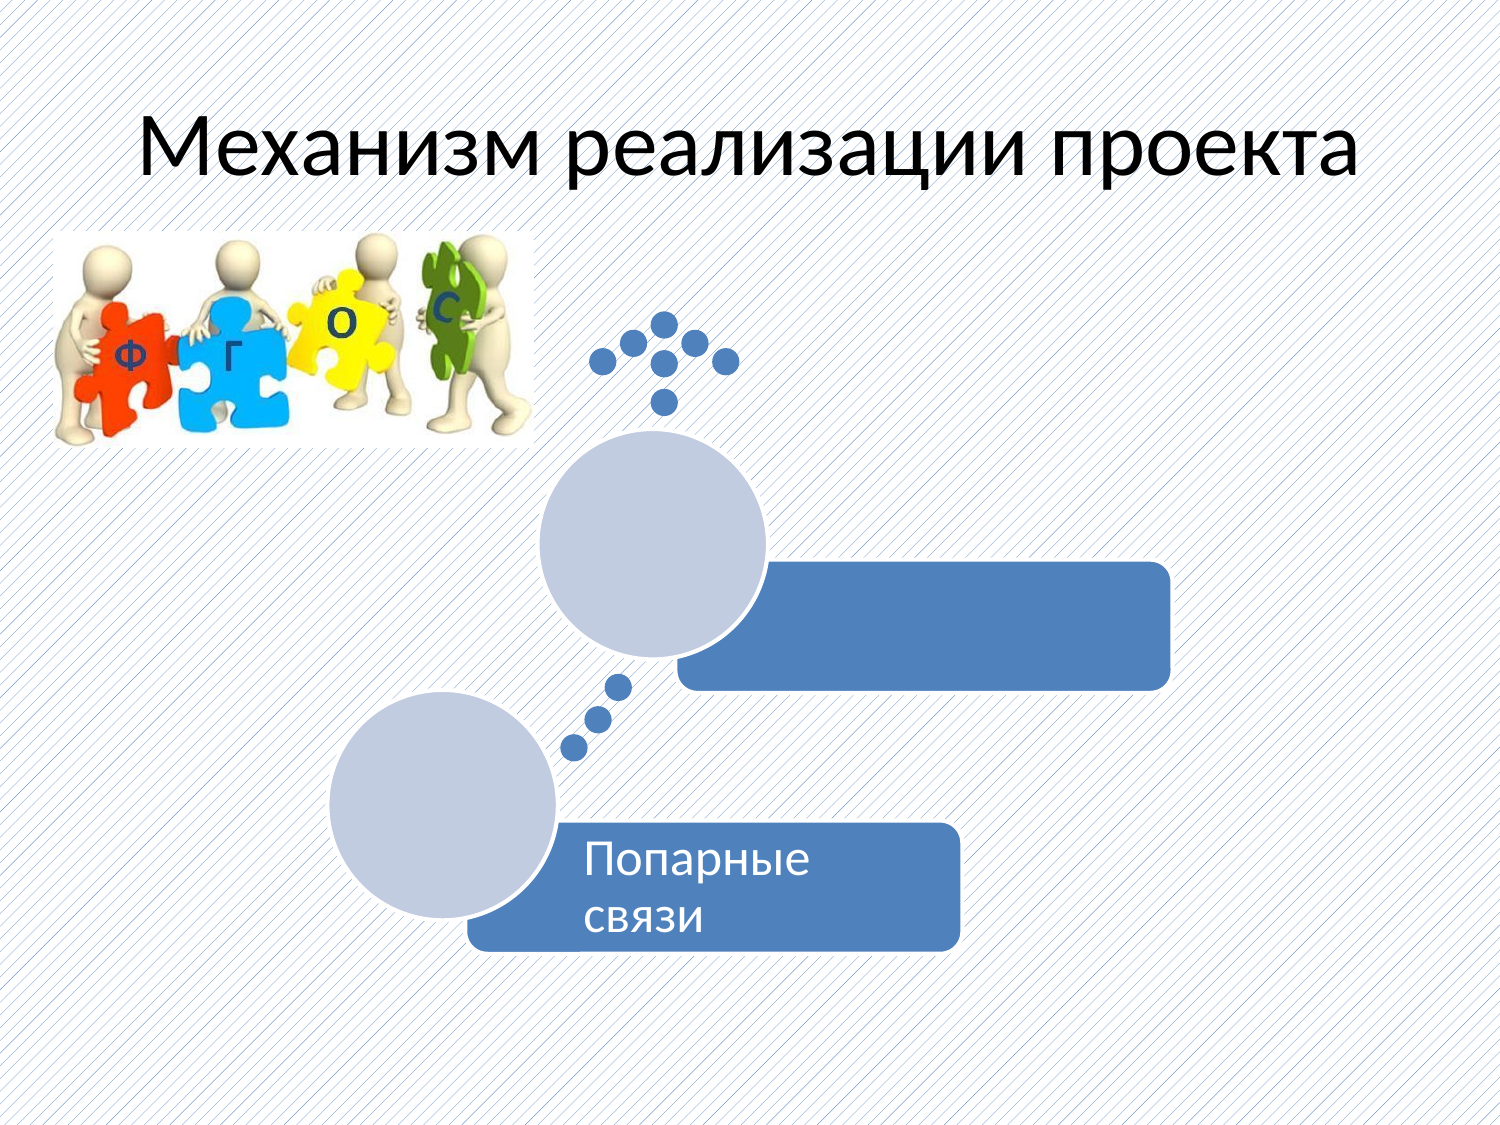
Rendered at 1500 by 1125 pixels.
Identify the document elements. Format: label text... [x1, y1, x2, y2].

picture [52, 231, 535, 449]
title Механизм реализации проекта [75, 45, 1425, 233]
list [74, 262, 1426, 1006]
